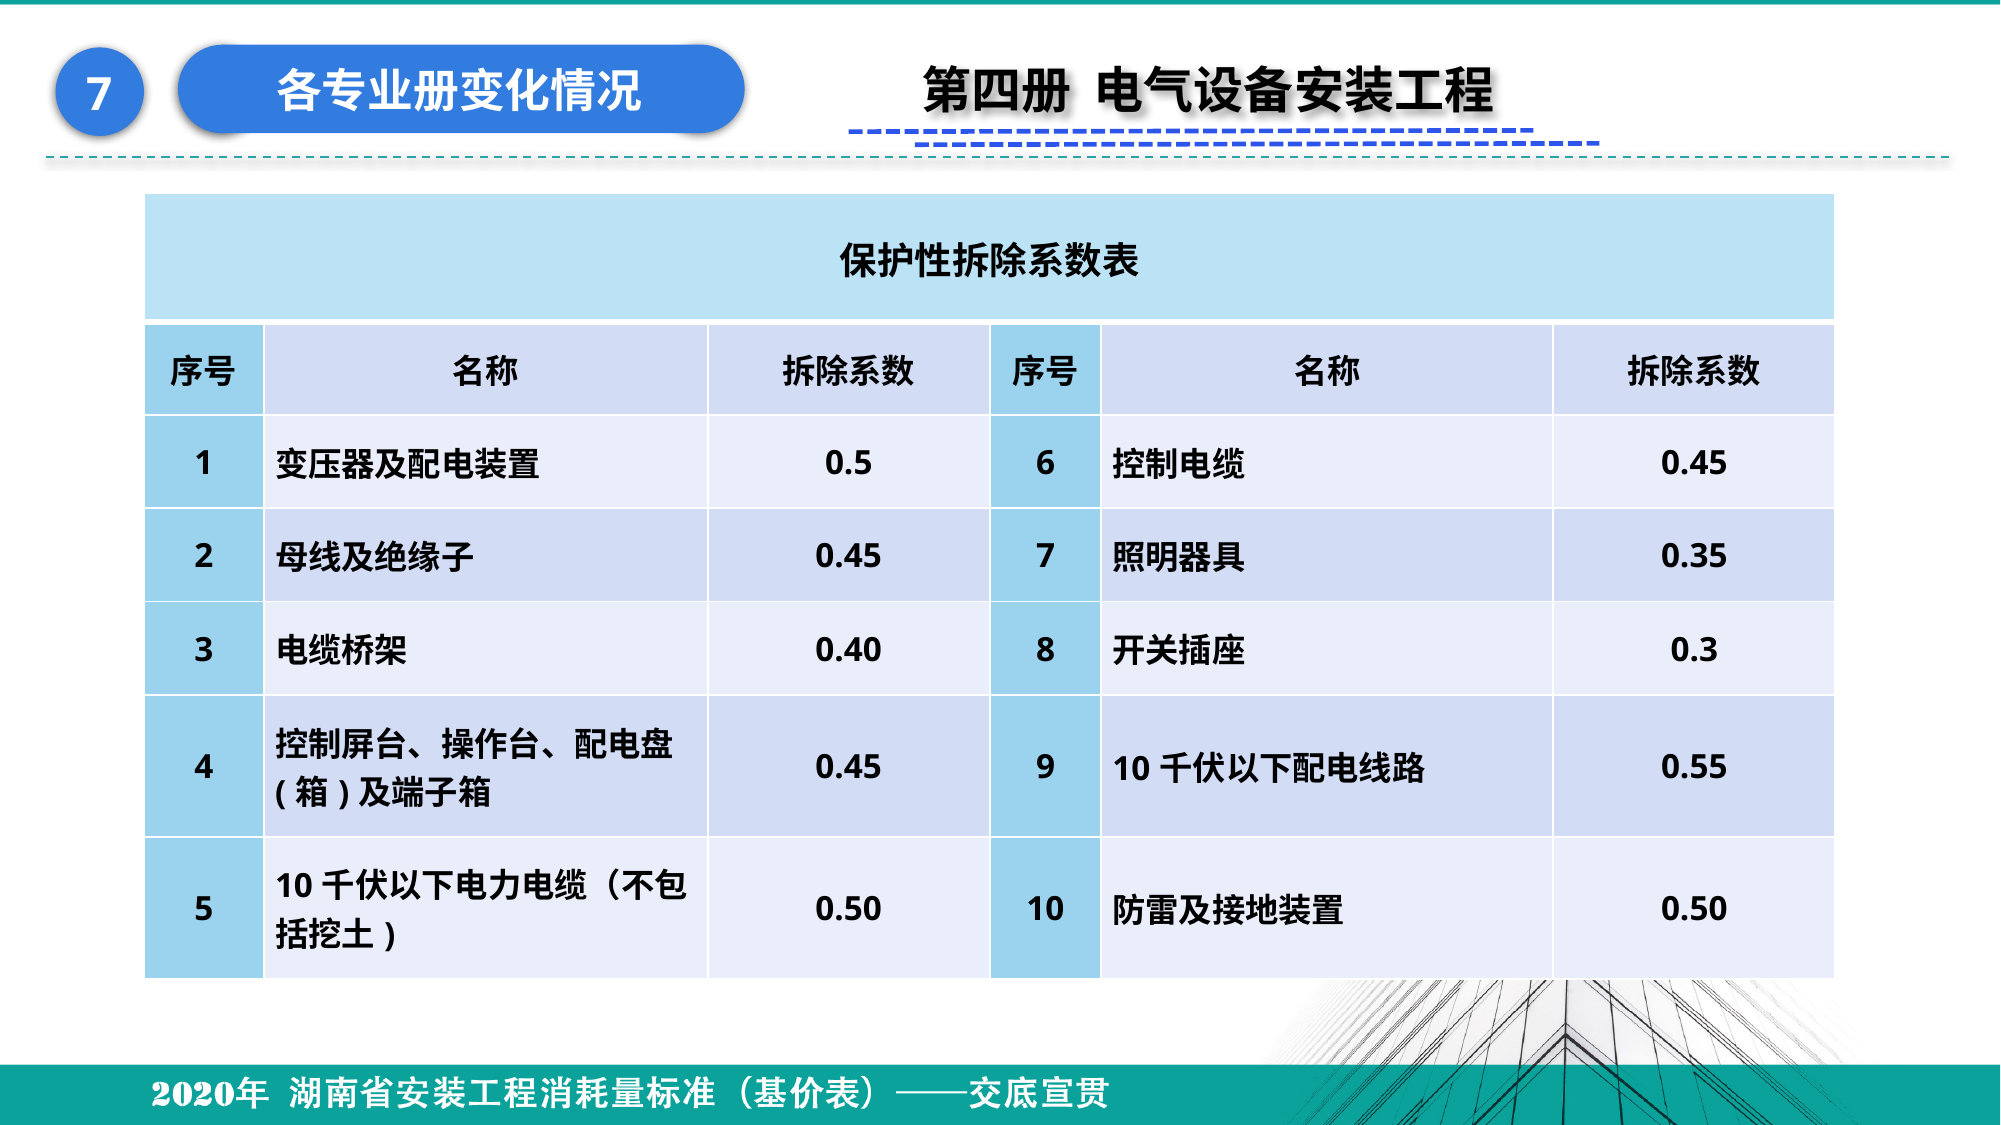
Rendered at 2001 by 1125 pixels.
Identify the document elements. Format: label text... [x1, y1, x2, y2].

table_cell 控制电缆 [1102, 416, 1552, 507]
table_cell 10 [991, 838, 1100, 978]
table_cell 0.50 [709, 838, 989, 978]
table_cell 照明器具 [1102, 509, 1552, 601]
table_cell 6 [991, 416, 1100, 507]
table_cell 拆除系数 [1554, 325, 1834, 414]
table_cell 0.50 [1554, 838, 1834, 978]
table_cell 0.40 [709, 602, 989, 694]
table_cell 0.45 [709, 696, 989, 836]
table_cell 序号 [991, 325, 1100, 414]
table_cell 序号 [145, 325, 263, 414]
table_cell 防雷及接地装置 [1102, 838, 1552, 978]
table_cell 电缆桥架 [265, 602, 707, 694]
picture [0, 0, 2001, 1125]
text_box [45, 44, 1955, 158]
table_cell 0.35 [1554, 509, 1834, 601]
table_cell 开关插座 [1102, 602, 1552, 694]
table_cell 2 [145, 509, 263, 601]
table_cell 9 [991, 696, 1100, 836]
table_cell 0.45 [1554, 416, 1834, 507]
table_cell 名称 [265, 325, 707, 414]
table_cell 3 [145, 602, 263, 694]
slide_number [1918, 0, 2000, 52]
table_header 保护性拆除系数表 [145, 194, 1834, 319]
table_cell 10千伏以下配电线路 [1102, 696, 1552, 836]
table_cell 母线及绝缘子 [265, 509, 707, 601]
table_cell 0.45 [709, 509, 989, 601]
table_cell 拆除系数 [709, 325, 989, 414]
table_cell 0.3 [1554, 602, 1834, 694]
table_cell 名称 [1102, 325, 1552, 414]
table_cell 控制屏台、操作台、配电盘(箱)及端子箱 [265, 696, 707, 836]
table_cell 4 [145, 696, 263, 836]
table_cell 变压器及配电装置 [265, 416, 707, 507]
table_cell 5 [145, 838, 263, 978]
table_cell 0.5 [709, 416, 989, 507]
table_cell 8 [991, 602, 1100, 694]
table_cell 0.55 [1554, 696, 1834, 836]
table_cell 1 [145, 416, 263, 507]
table_cell 7 [991, 509, 1100, 601]
table_cell 10千伏以下电力电缆（不包括挖土) [265, 838, 707, 978]
